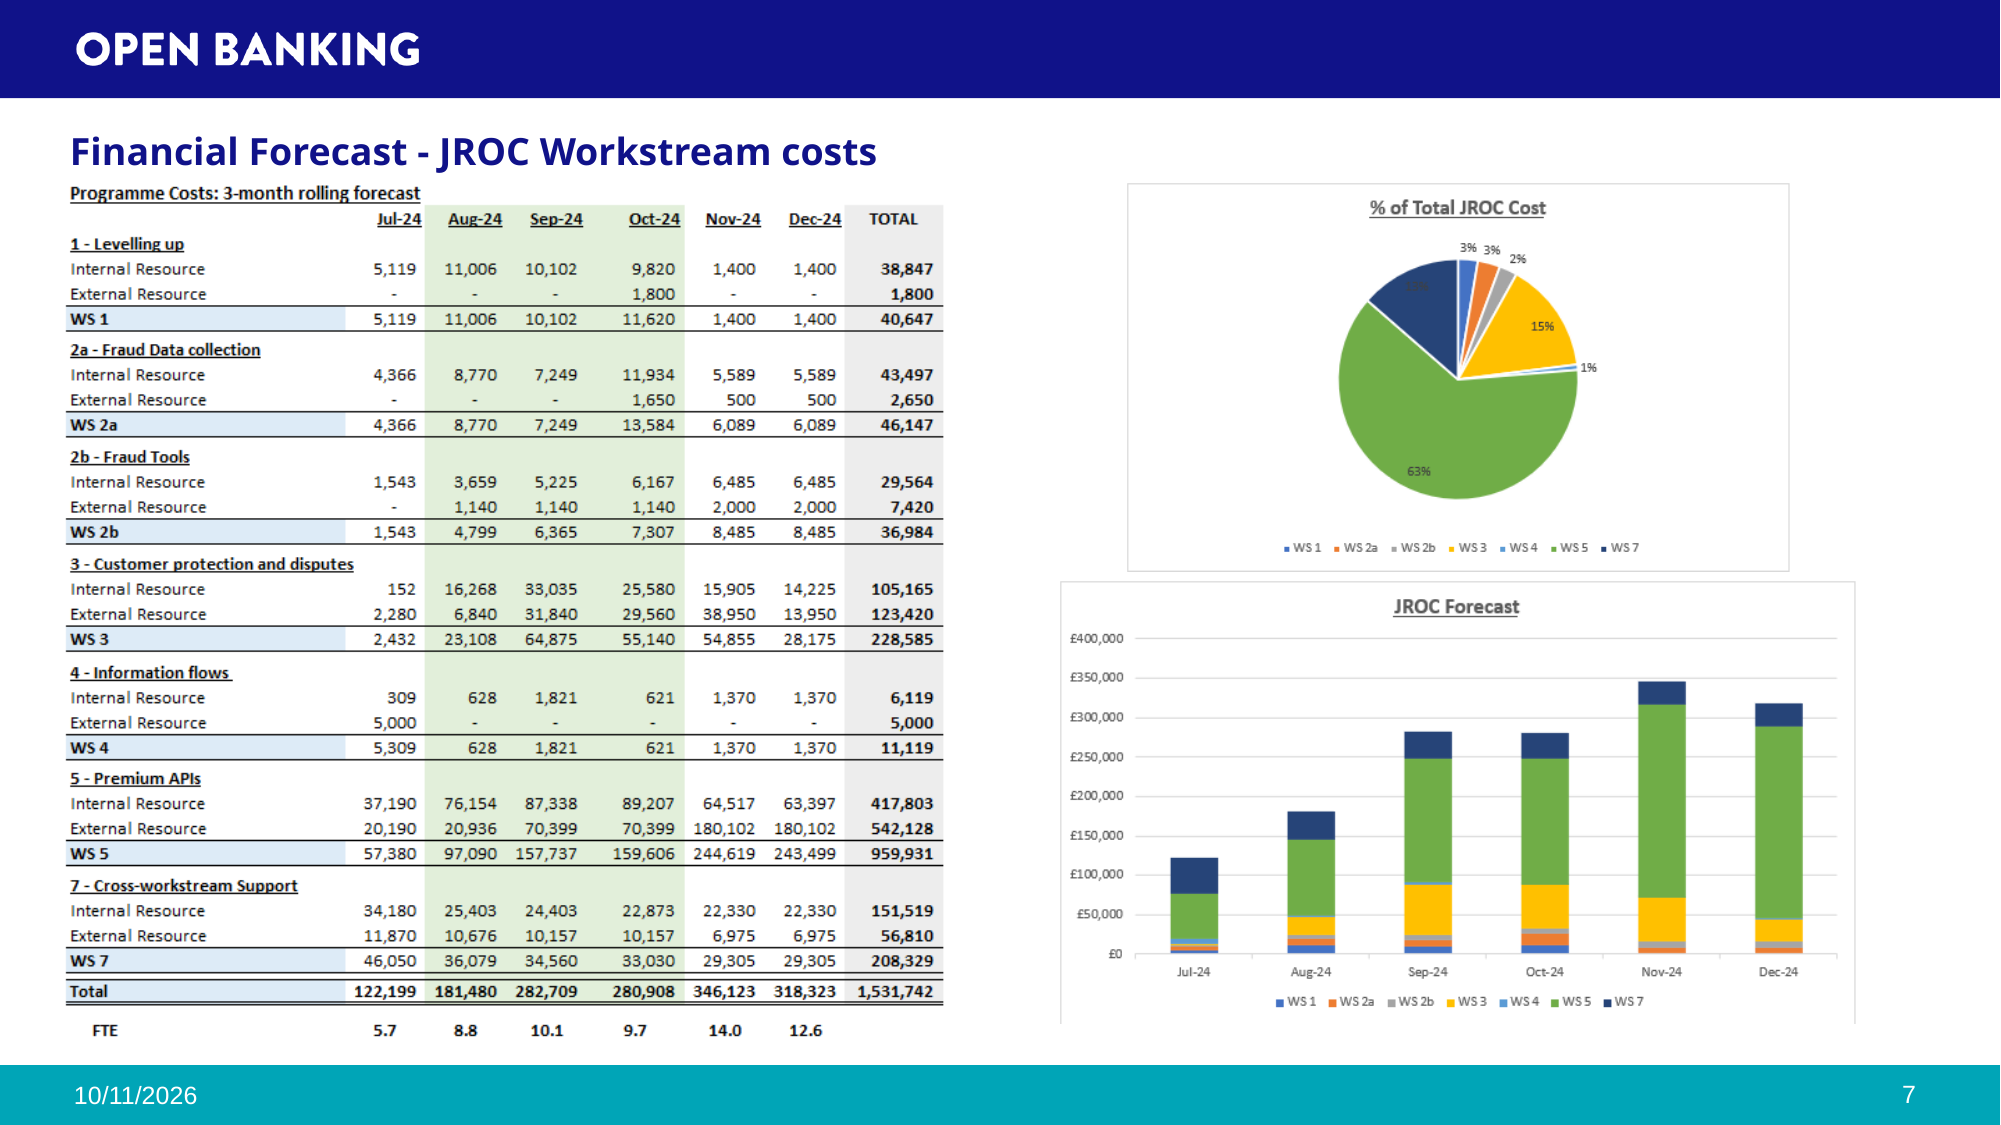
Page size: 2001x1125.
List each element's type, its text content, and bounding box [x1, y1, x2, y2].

picture [1059, 580, 1857, 1024]
footer [662, 1064, 1338, 1124]
picture [43, 0, 452, 99]
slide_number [59, 1065, 509, 1125]
picture [61, 176, 956, 1046]
picture [1125, 182, 1791, 572]
title Financial Forecast - JROC Workstream costs [54, 125, 1629, 207]
slide_number 7 [1412, 1064, 1932, 1124]
